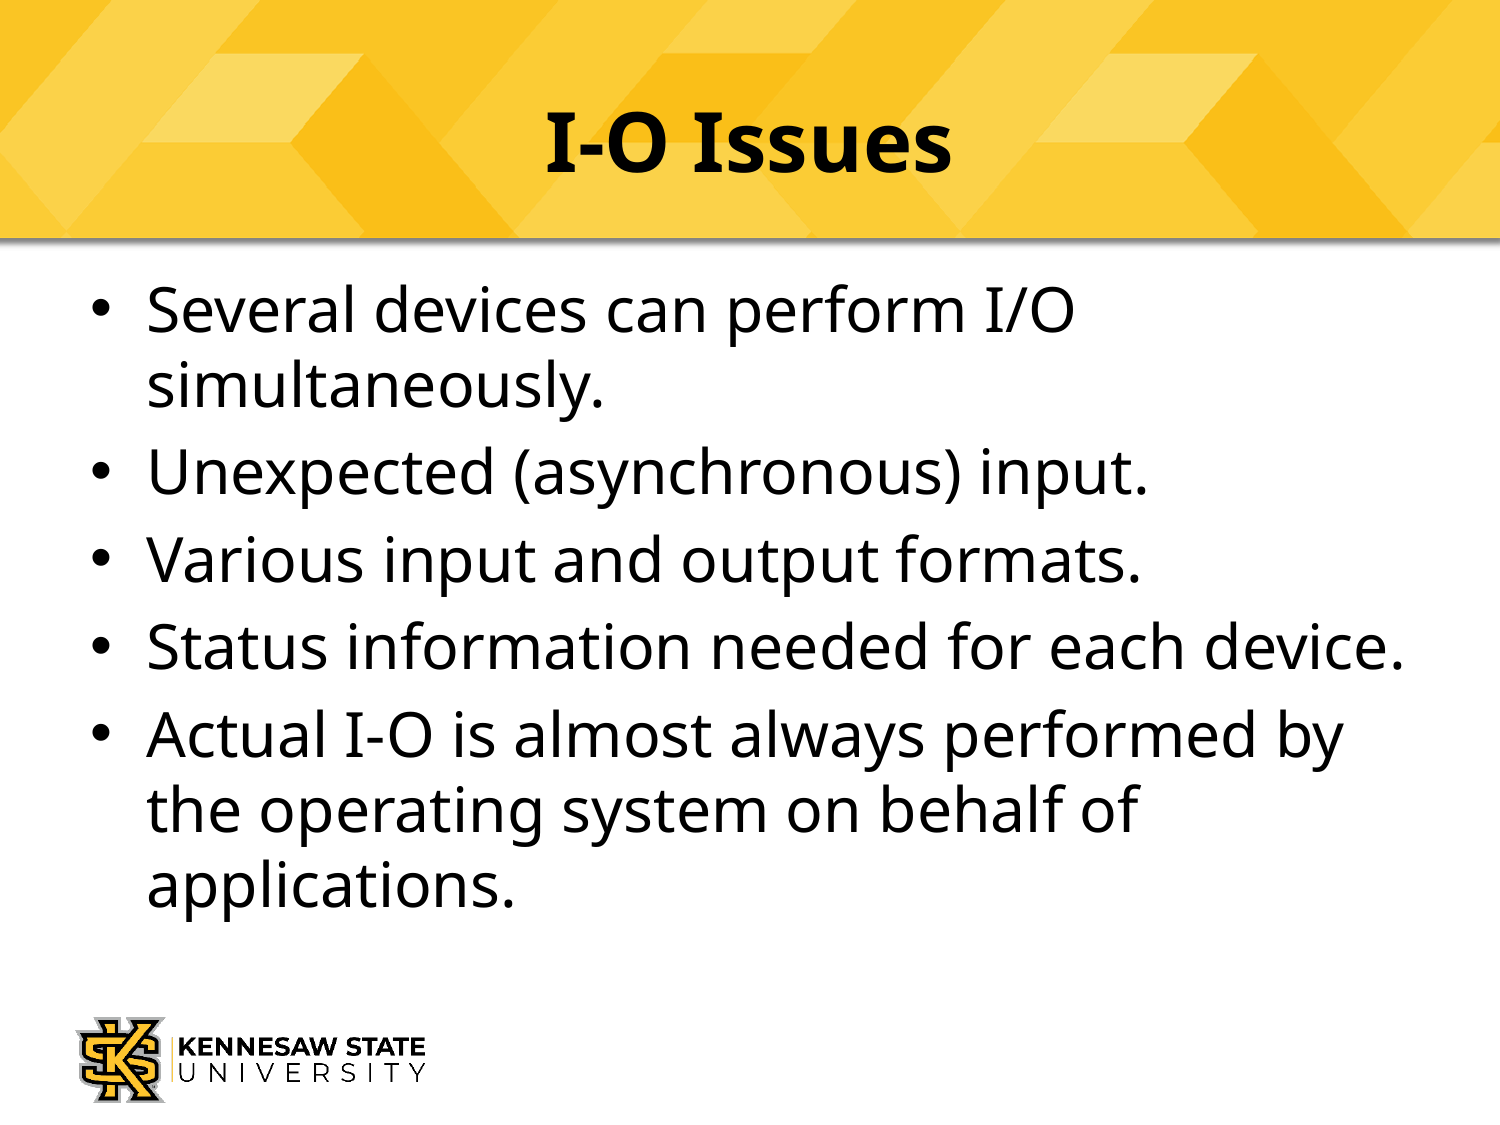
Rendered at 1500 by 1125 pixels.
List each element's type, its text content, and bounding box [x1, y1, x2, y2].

list Several devices can perform I/O simultaneously. Unexpected (asynchronous) input. Various input and output formats. Status information needed for each device. Actual I-O is almost always performed by the operating system on behalf of applications. [75, 262, 1438, 1005]
picture [0, 0, 1500, 251]
title I-O Issues [75, 45, 1425, 233]
picture [75, 1017, 425, 1103]
